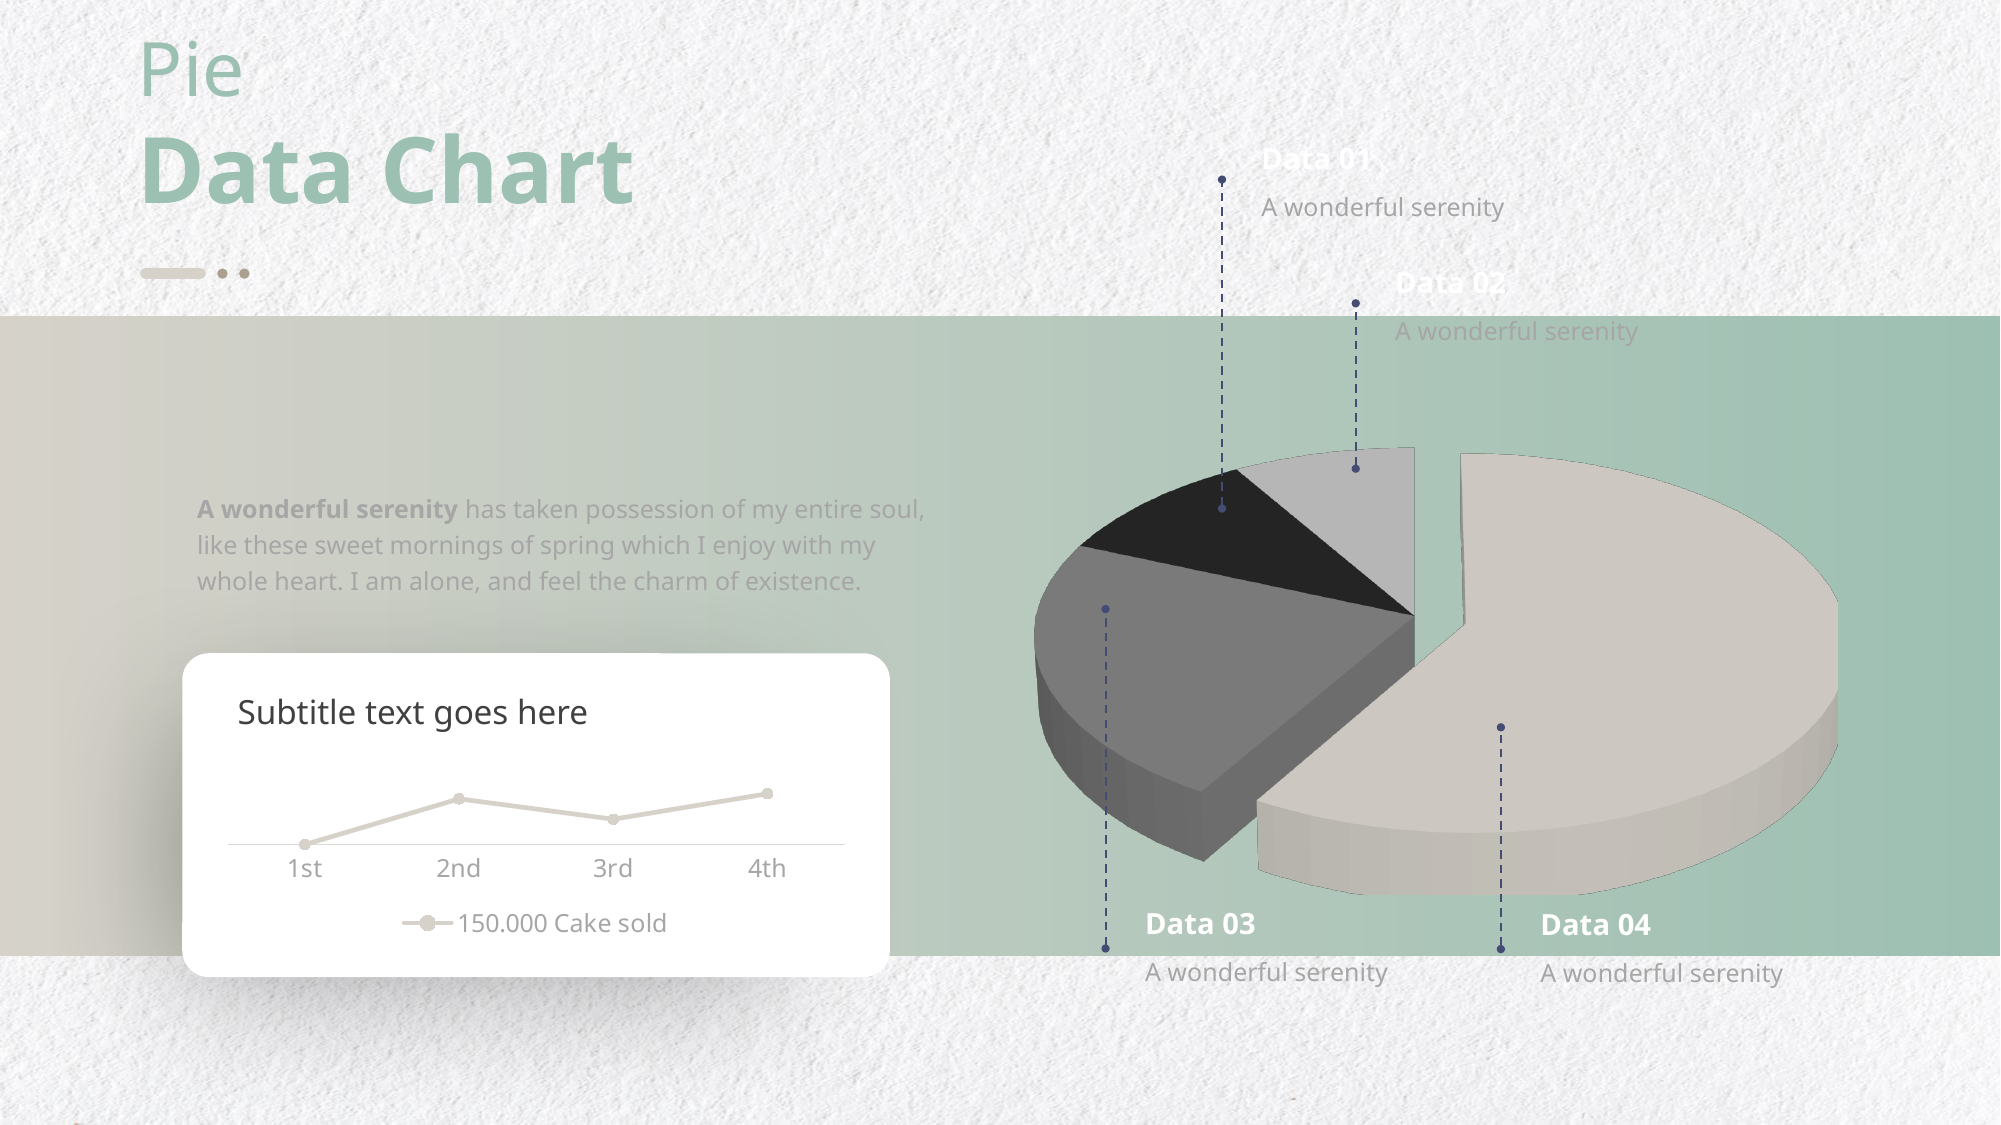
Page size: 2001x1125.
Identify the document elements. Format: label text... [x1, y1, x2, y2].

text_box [1105, 609, 1446, 995]
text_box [214, 684, 858, 947]
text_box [1221, 132, 1562, 509]
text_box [1355, 256, 1696, 469]
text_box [123, 14, 778, 274]
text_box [1500, 727, 1841, 996]
text_box A wonderful serenity has taken possession of my entire soul, like these sweet mornings of spring which I enjoy with my whole heart. I am alone, and feel the charm of existence. [182, 480, 943, 603]
text_box [181, 652, 891, 979]
picture [0, 0, 2001, 1125]
chart [945, 350, 1839, 946]
